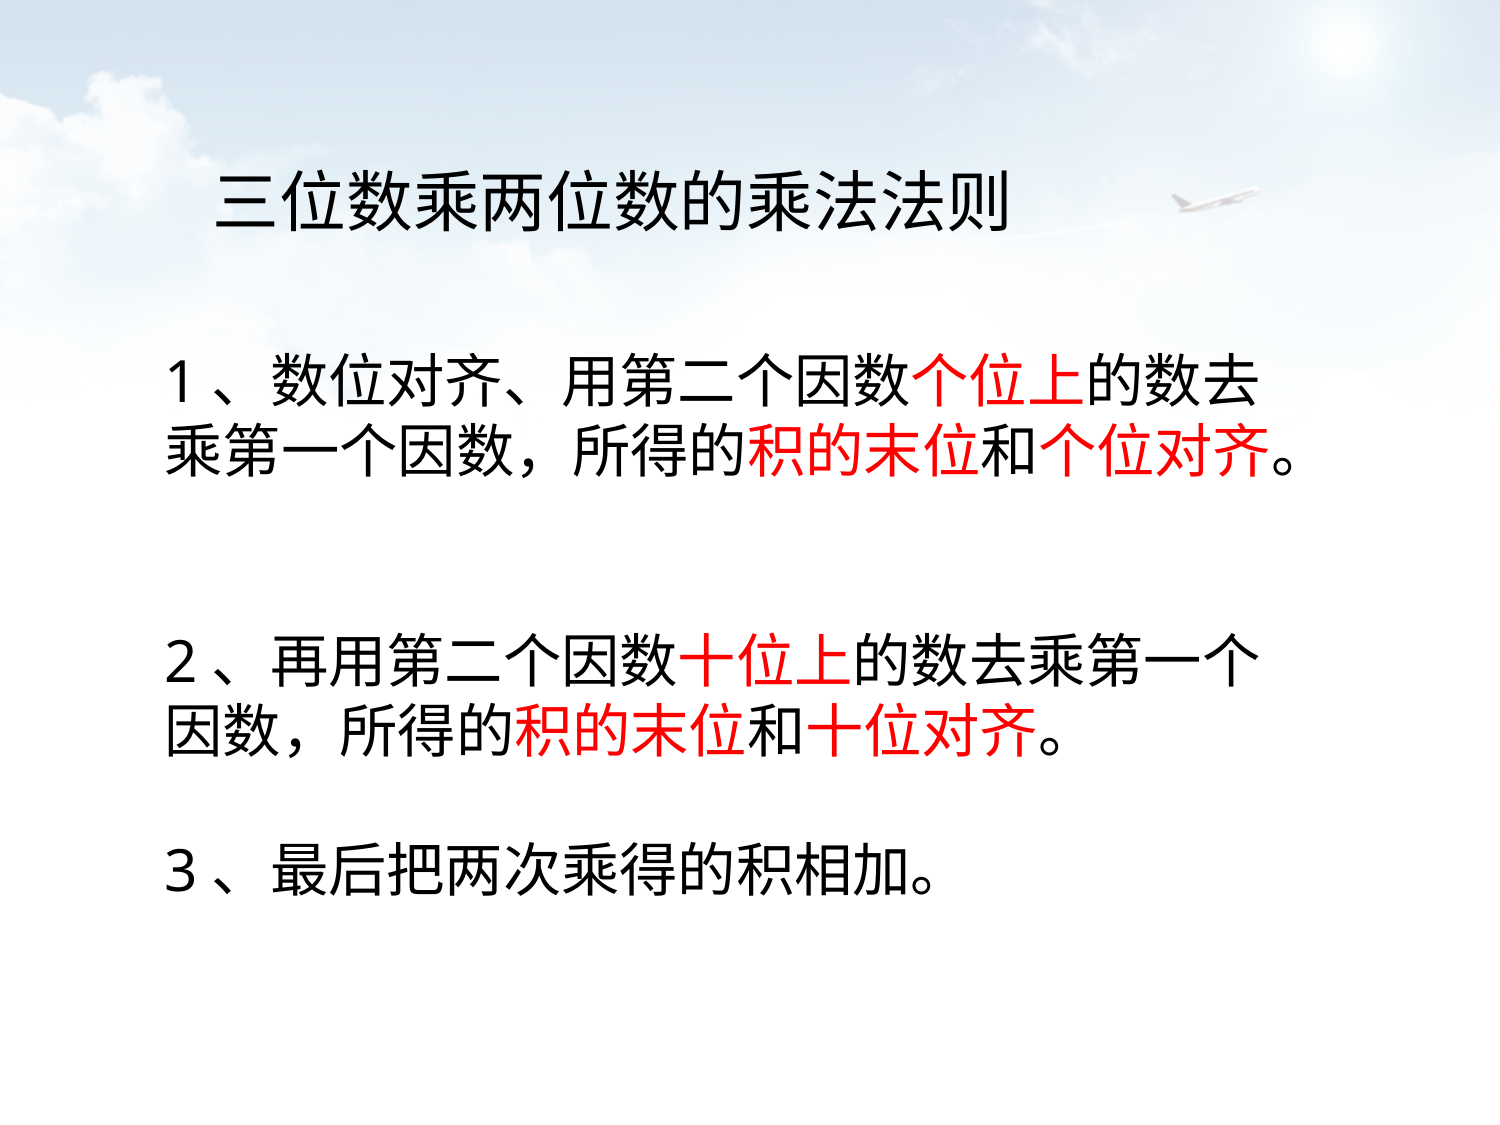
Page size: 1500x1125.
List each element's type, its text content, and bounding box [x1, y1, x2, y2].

text_box 三位数乘两位数的乘法法则 [198, 152, 1048, 247]
text_box 1、数位对齐、用第二个因数个位上的数去乘第一个因数，所得的积的末位和个位对齐。 2、再用第二个因数十位上的数去乘第一个因数，所得的积的末位和十位对齐。 3、最后把两次乘得的积相加。 [149, 246, 1300, 981]
